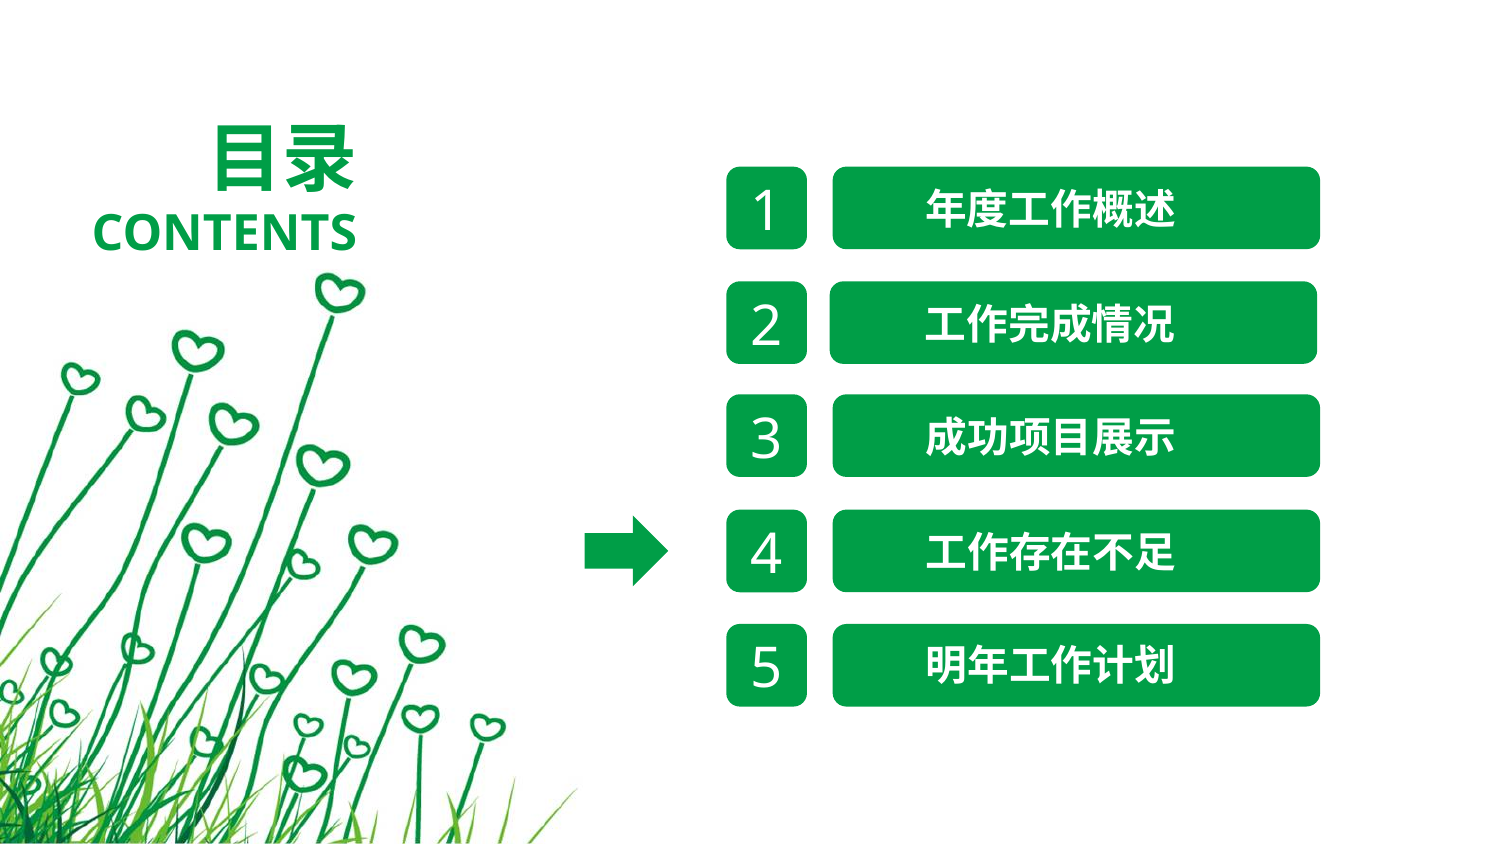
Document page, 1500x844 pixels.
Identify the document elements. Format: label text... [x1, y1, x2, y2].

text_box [832, 509, 1321, 593]
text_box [829, 281, 1318, 365]
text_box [832, 394, 1321, 478]
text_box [832, 166, 1321, 250]
text_box 目录 CONTENTS [17, 102, 372, 161]
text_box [832, 623, 1321, 707]
picture [0, 162, 1211, 844]
